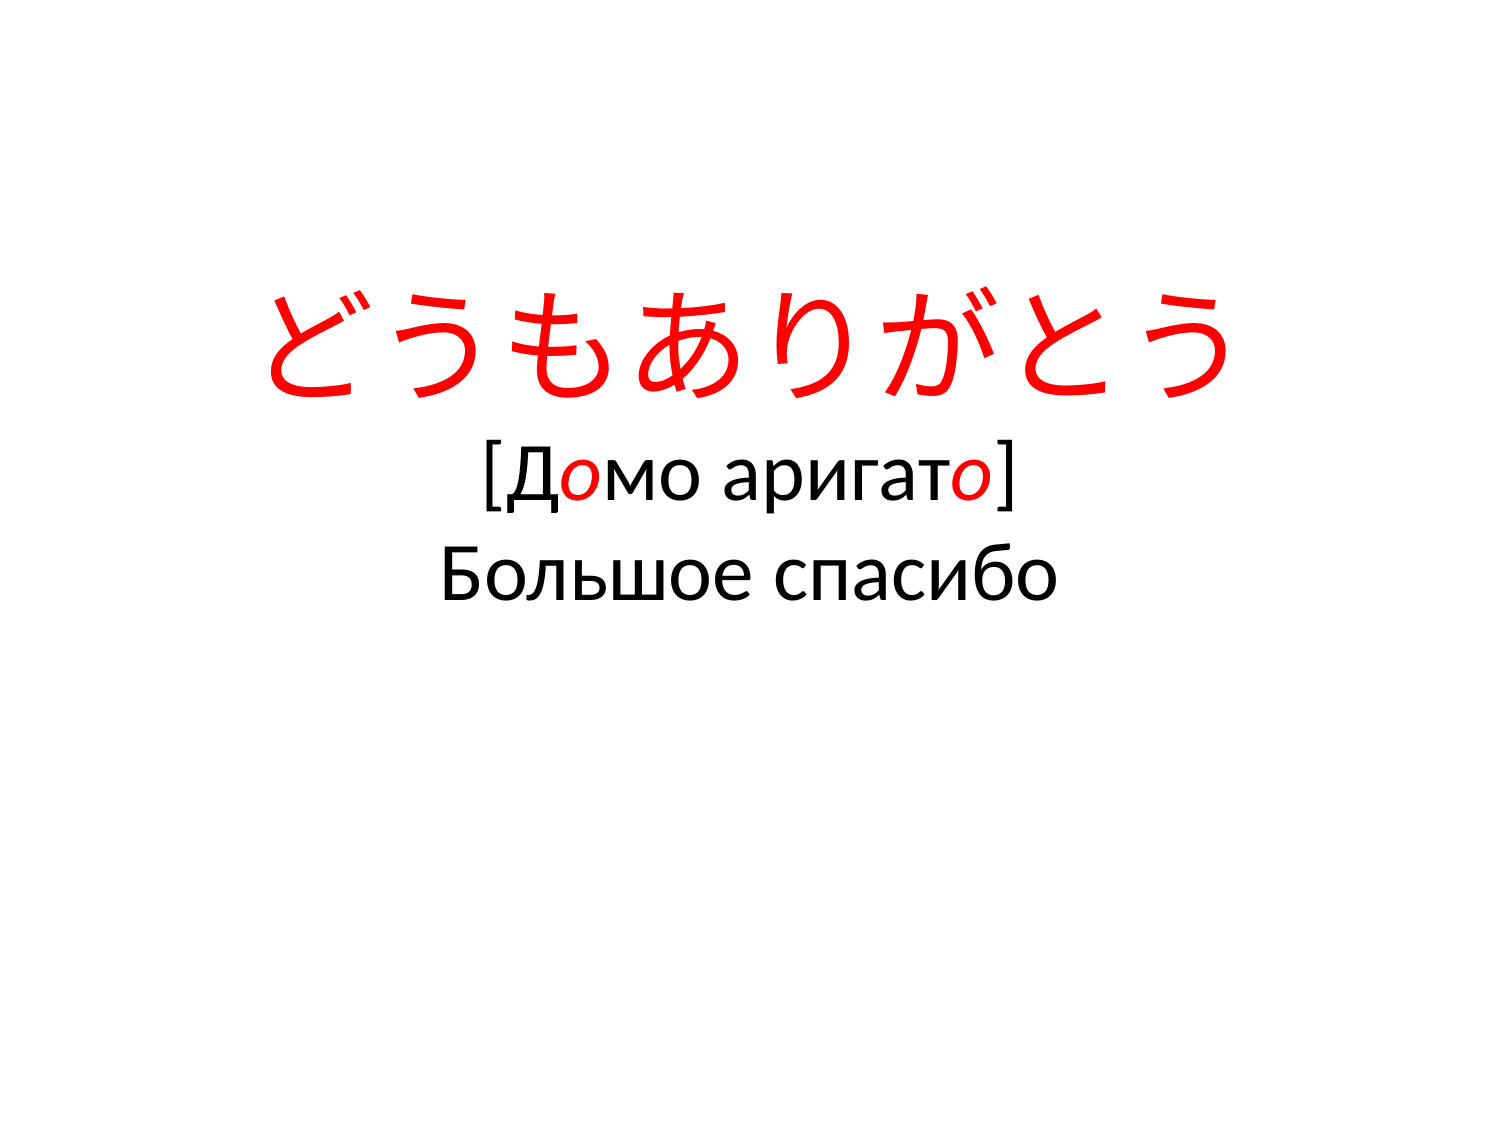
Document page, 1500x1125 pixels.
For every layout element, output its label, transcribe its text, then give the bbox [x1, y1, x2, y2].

title どうもありがとう [Домо аригато] Большое спасибо [75, 45, 1425, 950]
